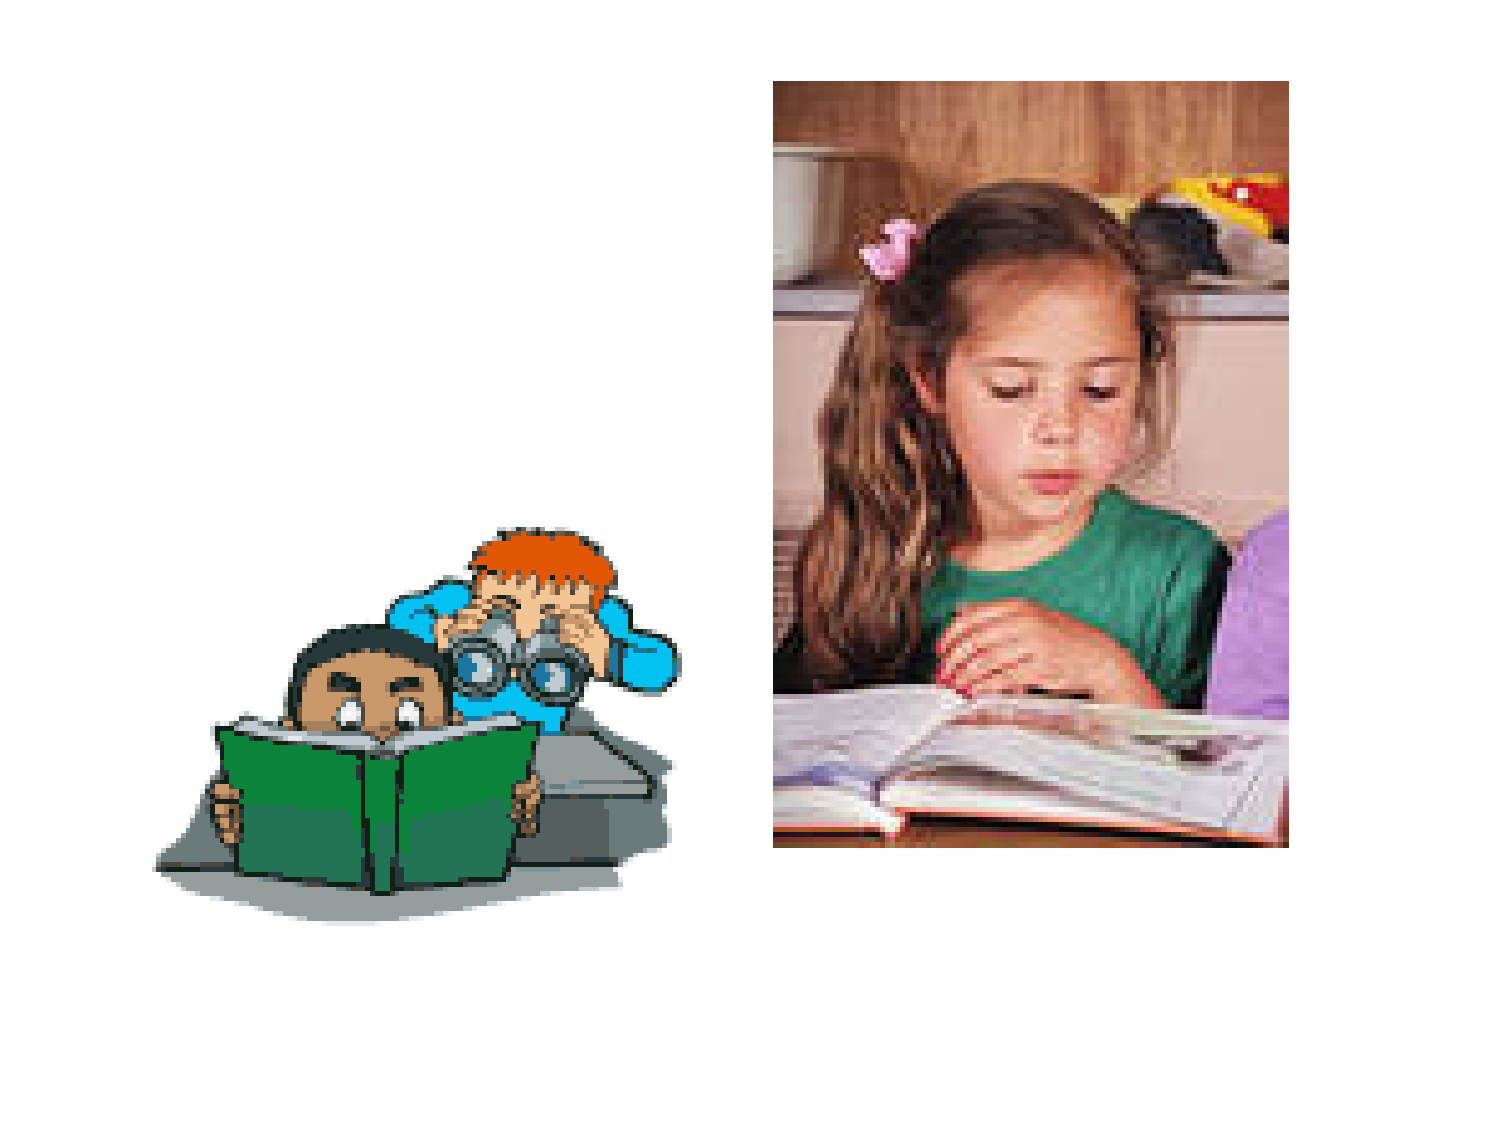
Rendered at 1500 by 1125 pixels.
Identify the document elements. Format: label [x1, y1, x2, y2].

picture [152, 527, 683, 927]
picture [773, 81, 1290, 849]
